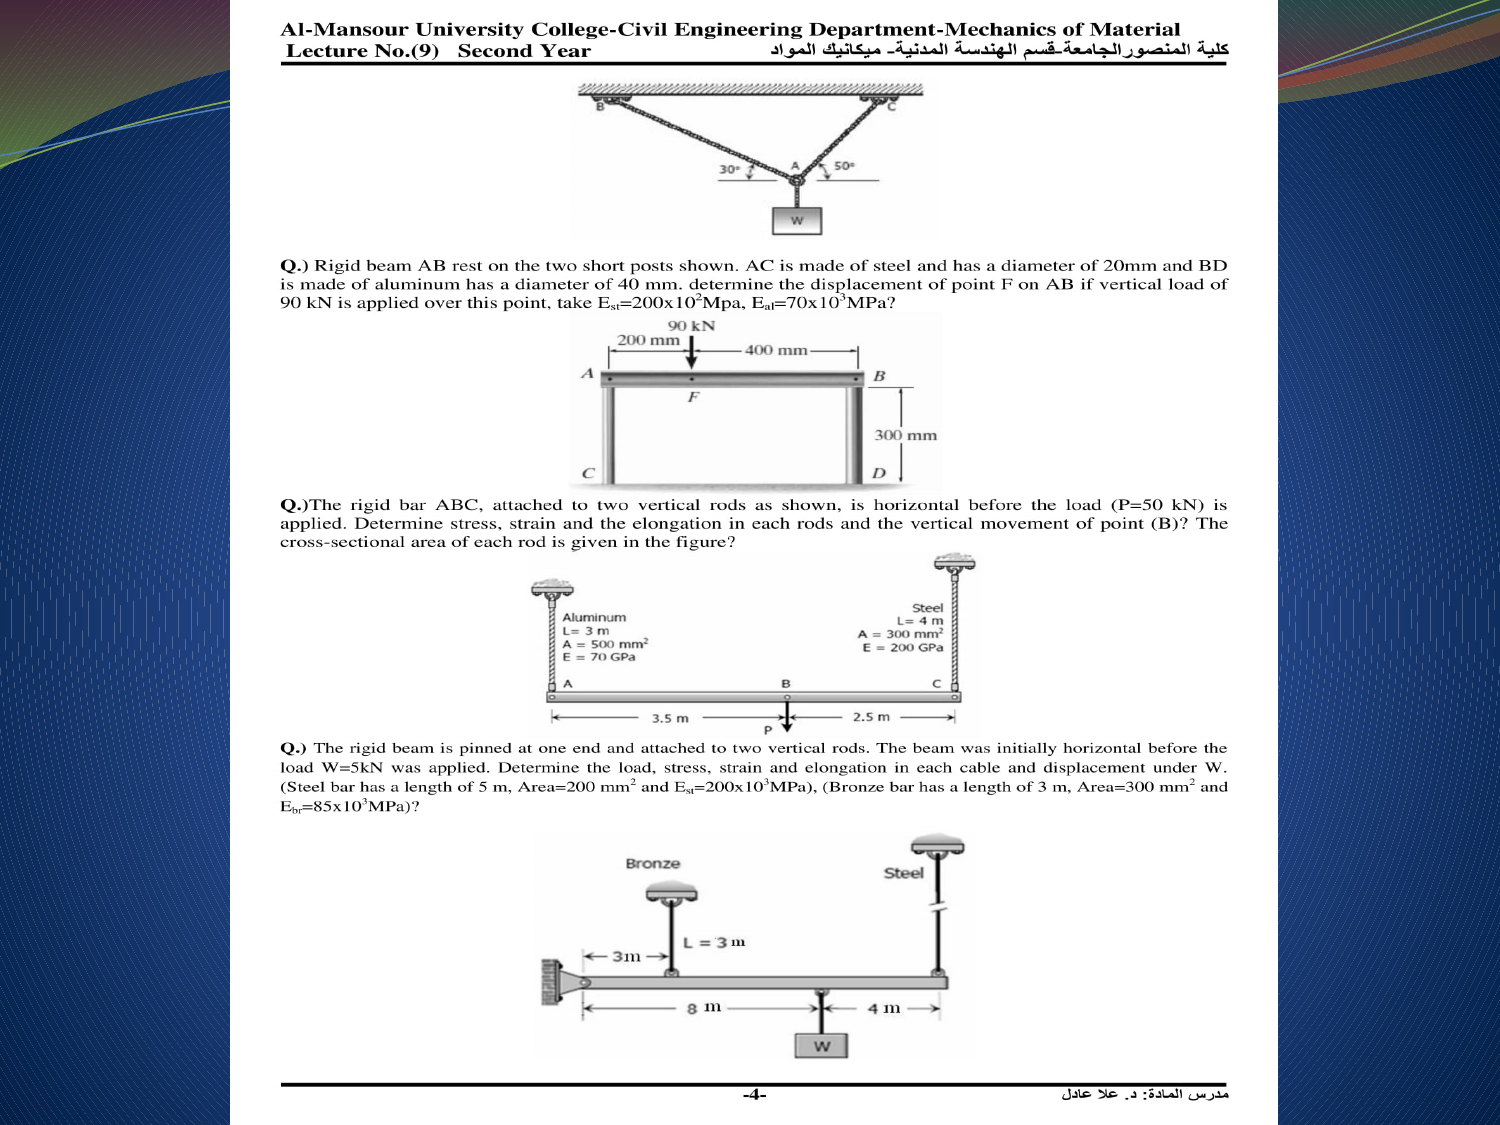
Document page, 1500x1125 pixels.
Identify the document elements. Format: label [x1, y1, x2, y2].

picture [229, 0, 1278, 1125]
